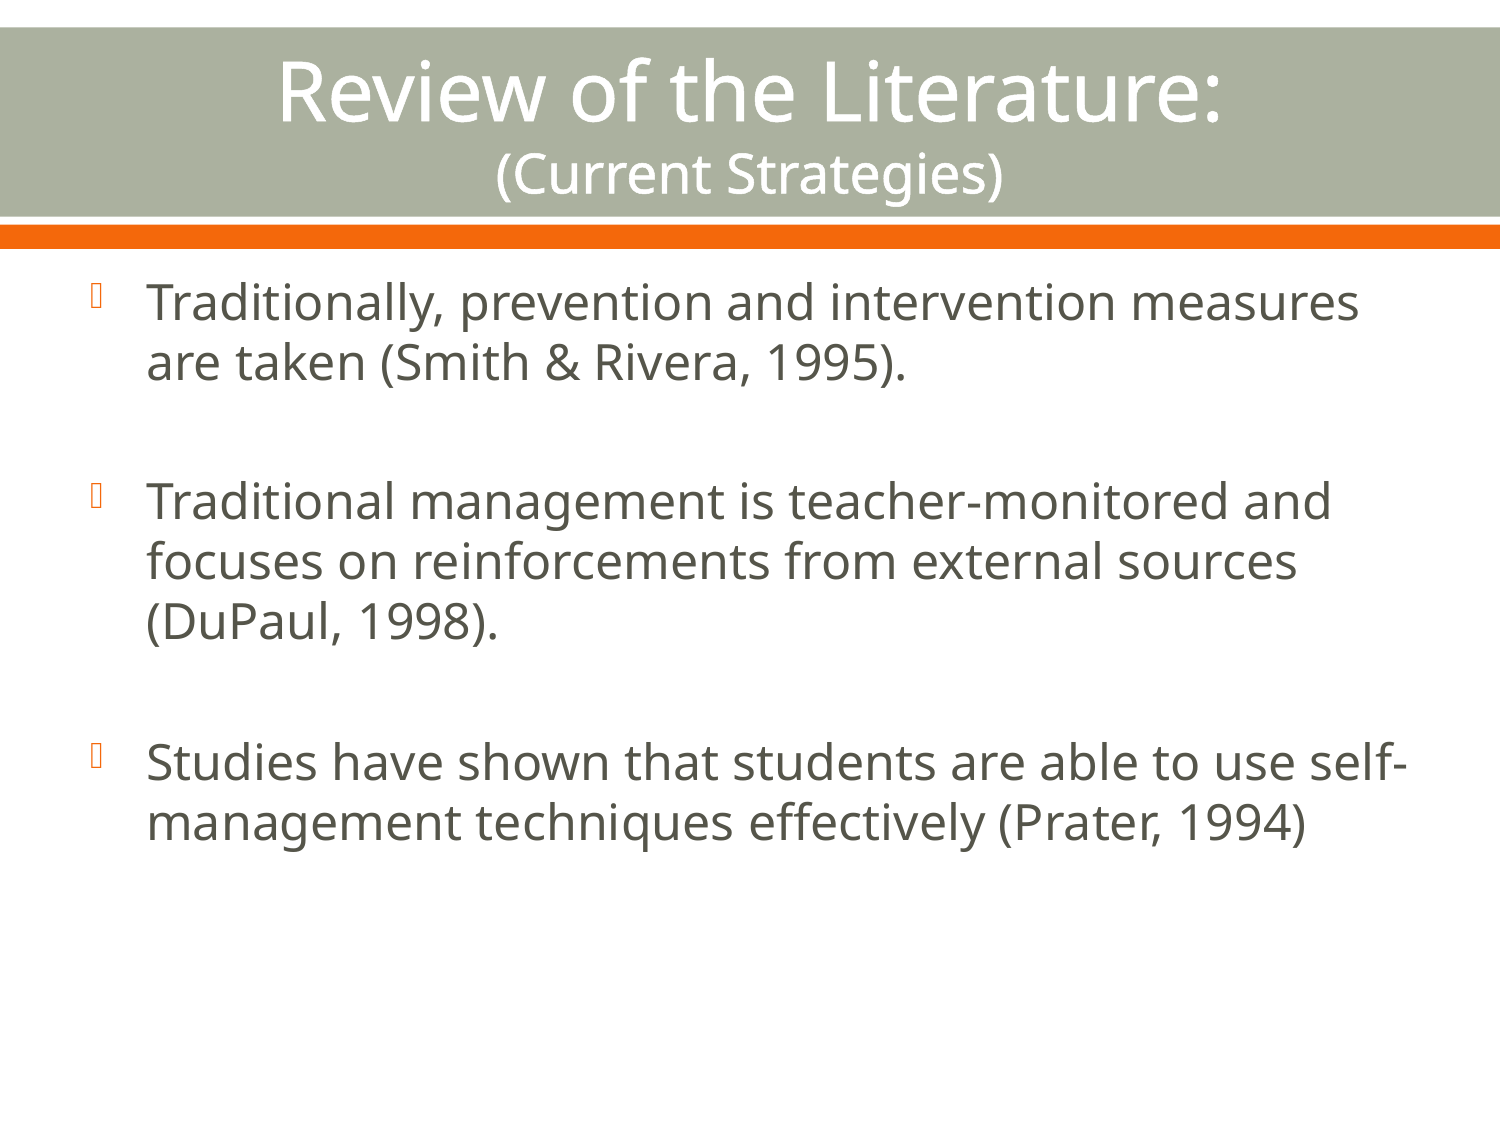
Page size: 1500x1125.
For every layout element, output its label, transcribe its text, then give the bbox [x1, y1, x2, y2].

list Traditionally, prevention and intervention measures are taken (Smith & Rivera, 1995). Traditional management is teacher-monitored and focuses on reinforcements from external sources (DuPaul, 1998). Studies have shown that students are able to use self-management techniques effectively (Prater, 1994) [75, 262, 1425, 1005]
title Review of the Literature: (Current Strategies) [75, 29, 1425, 213]
